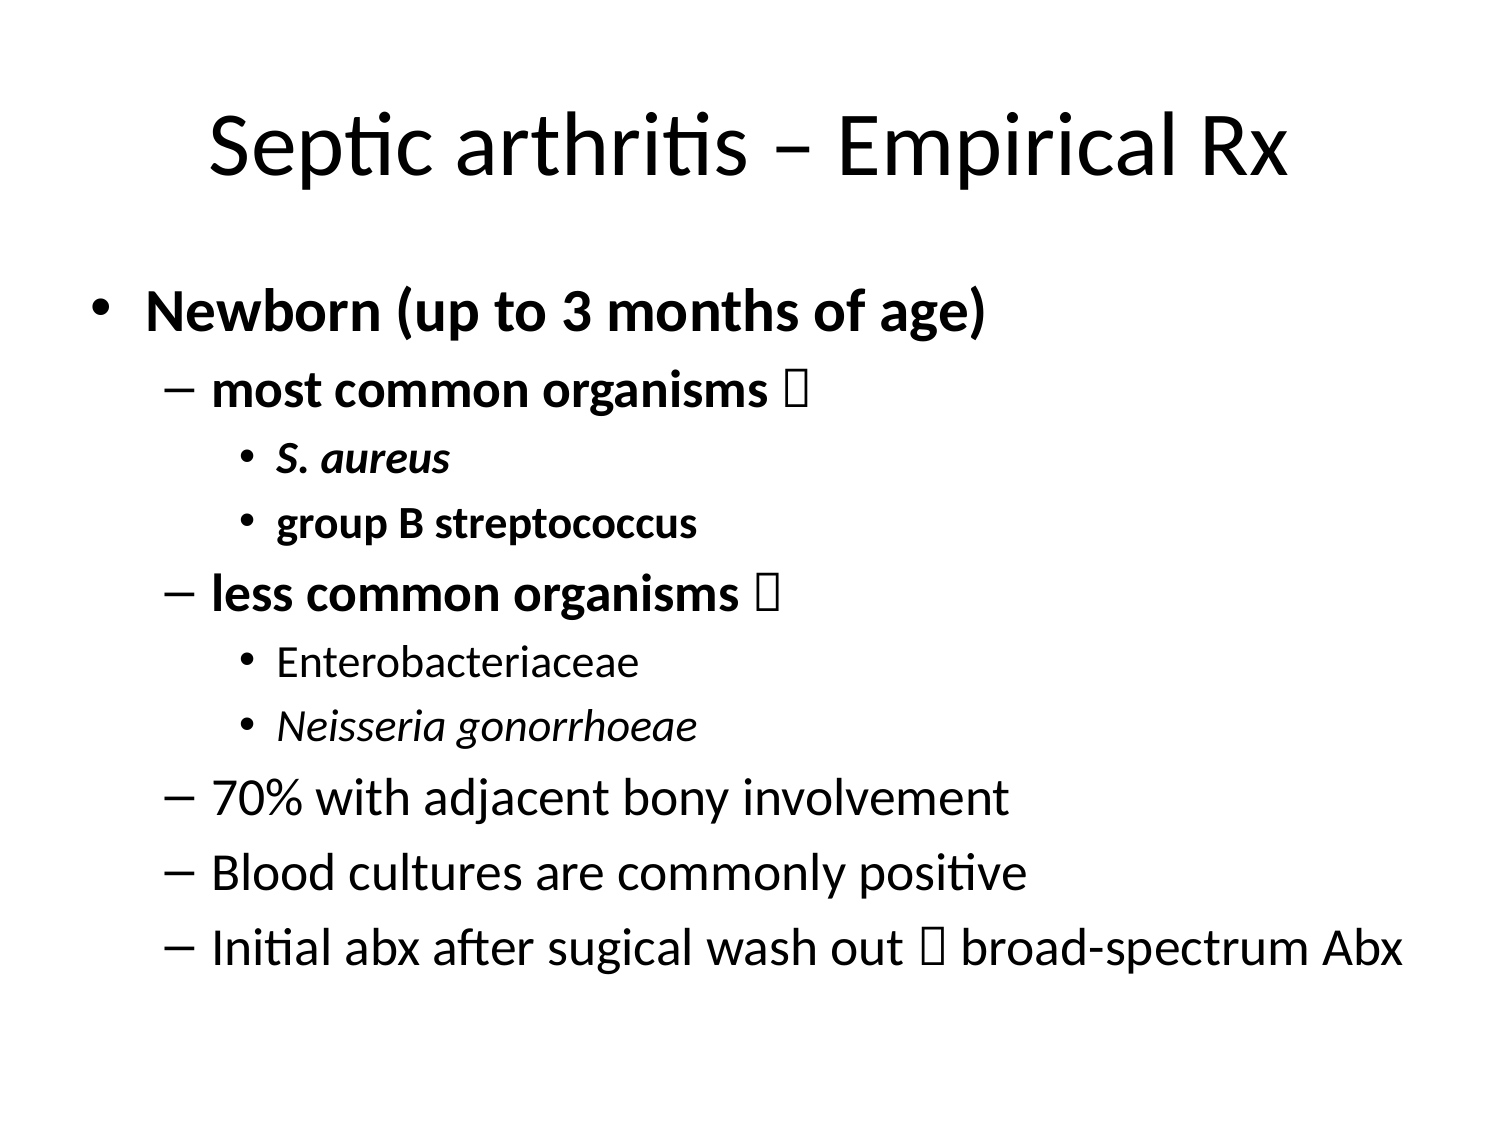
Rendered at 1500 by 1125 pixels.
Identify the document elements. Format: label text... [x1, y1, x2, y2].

title Septic arthritis – Empirical Rx [75, 45, 1425, 233]
list Newborn (up to 3 months of age) most common organisms  S. aureus group B streptococcus less common organisms  Enterobacteriaceae Neisseria gonorrhoeae 70% with adjacent bony involvement Blood cultures are commonly positive Initial abx after sugical wash out  broad-spectrum Abx [75, 262, 1425, 1005]
